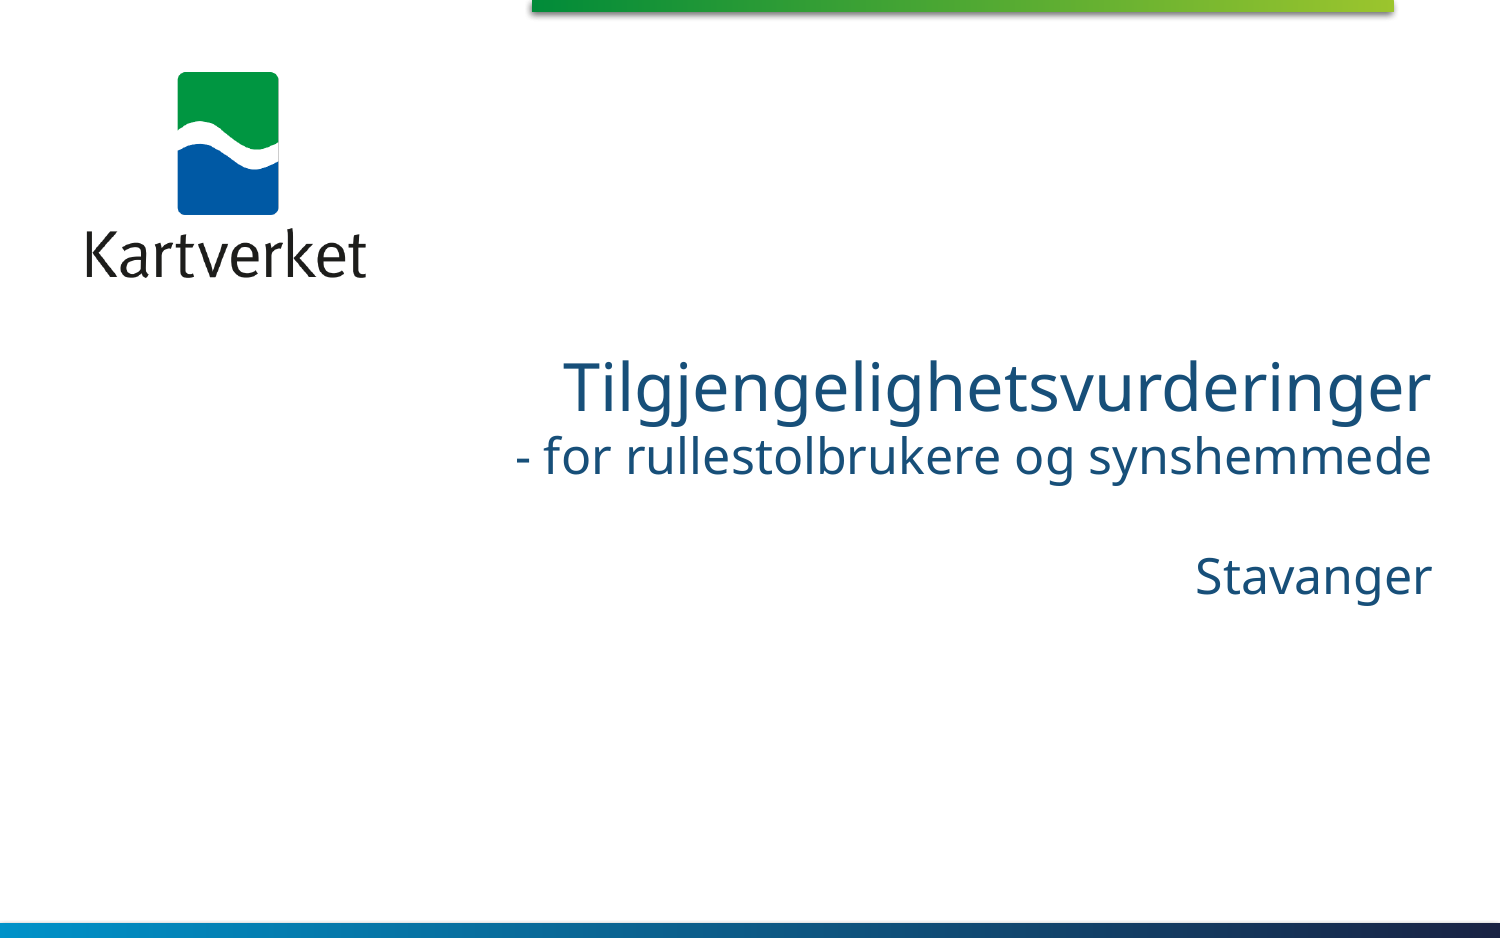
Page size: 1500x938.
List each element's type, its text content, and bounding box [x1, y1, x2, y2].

text_box Tilgjengelighetsvurderinger - for rullestolbrukere og synshemmede Stavanger [66, 337, 1449, 613]
